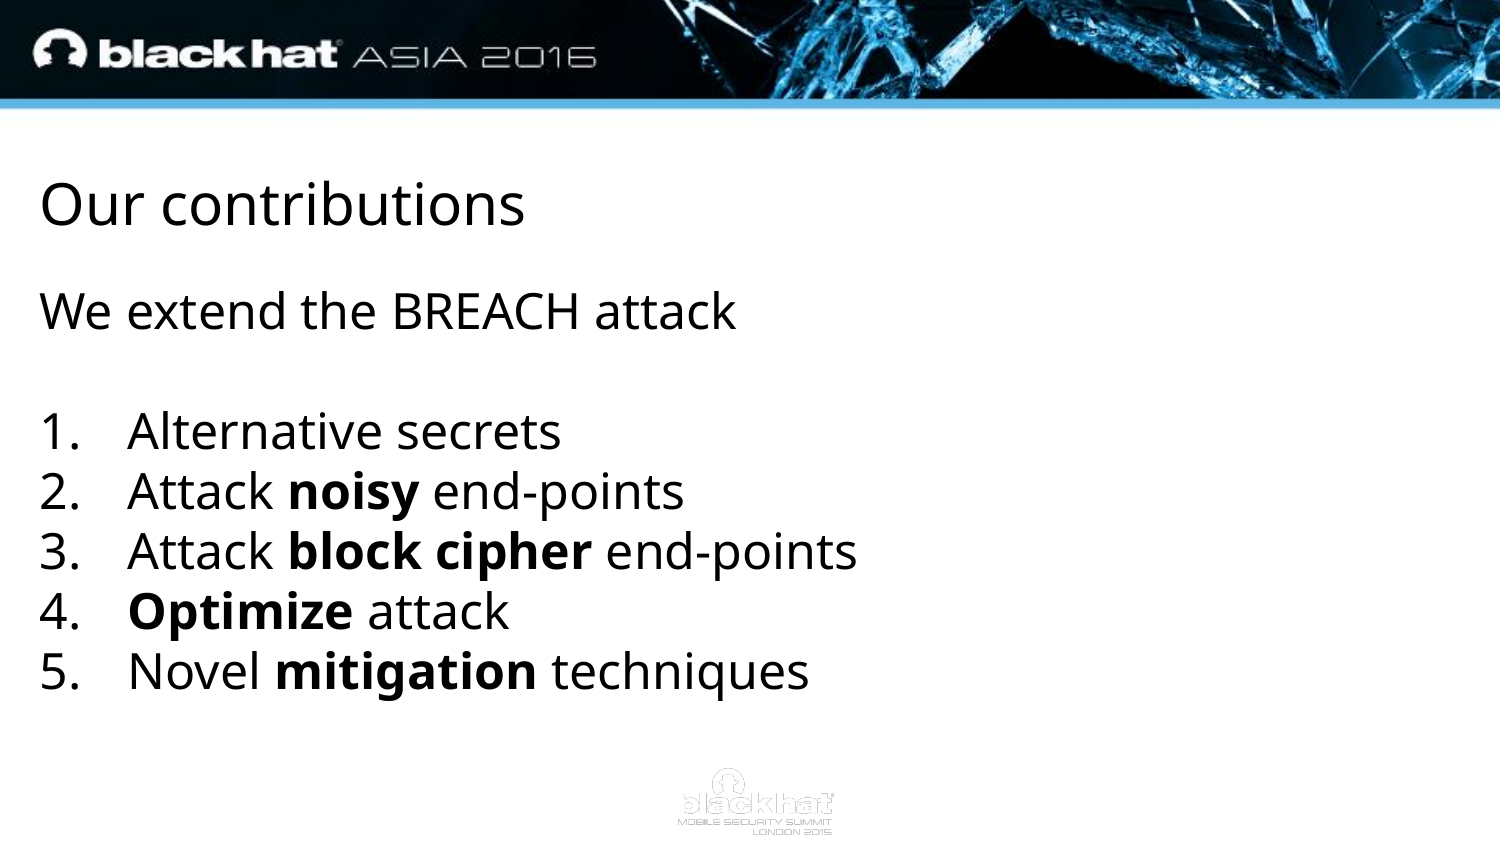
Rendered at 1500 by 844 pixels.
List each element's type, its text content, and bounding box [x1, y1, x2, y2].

text_box We extend the BREACH attack Alternative secrets Attack noisy end-points Attack block cipher end-points Optimize attack Novel mitigation techniques [24, 271, 1450, 707]
picture [0, 0, 1500, 844]
text_box Our contributions [24, 159, 1438, 245]
